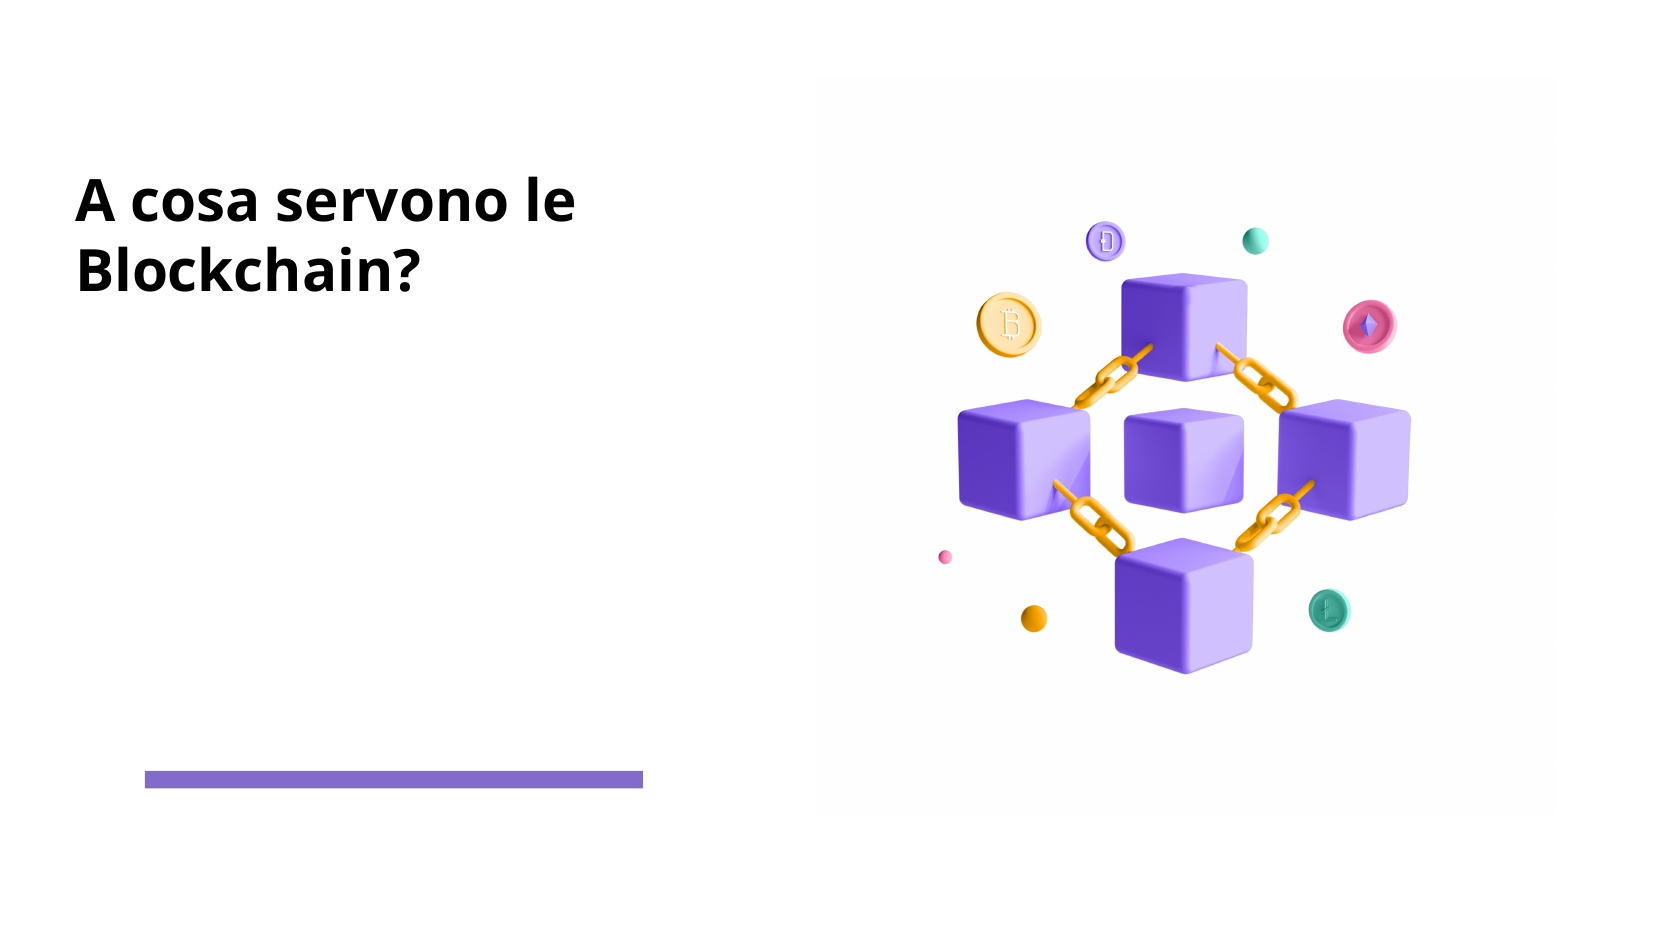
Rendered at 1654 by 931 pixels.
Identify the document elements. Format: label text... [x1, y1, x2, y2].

picture [817, 76, 1557, 816]
title A cosa servono le Blockchain? [74, 162, 712, 305]
